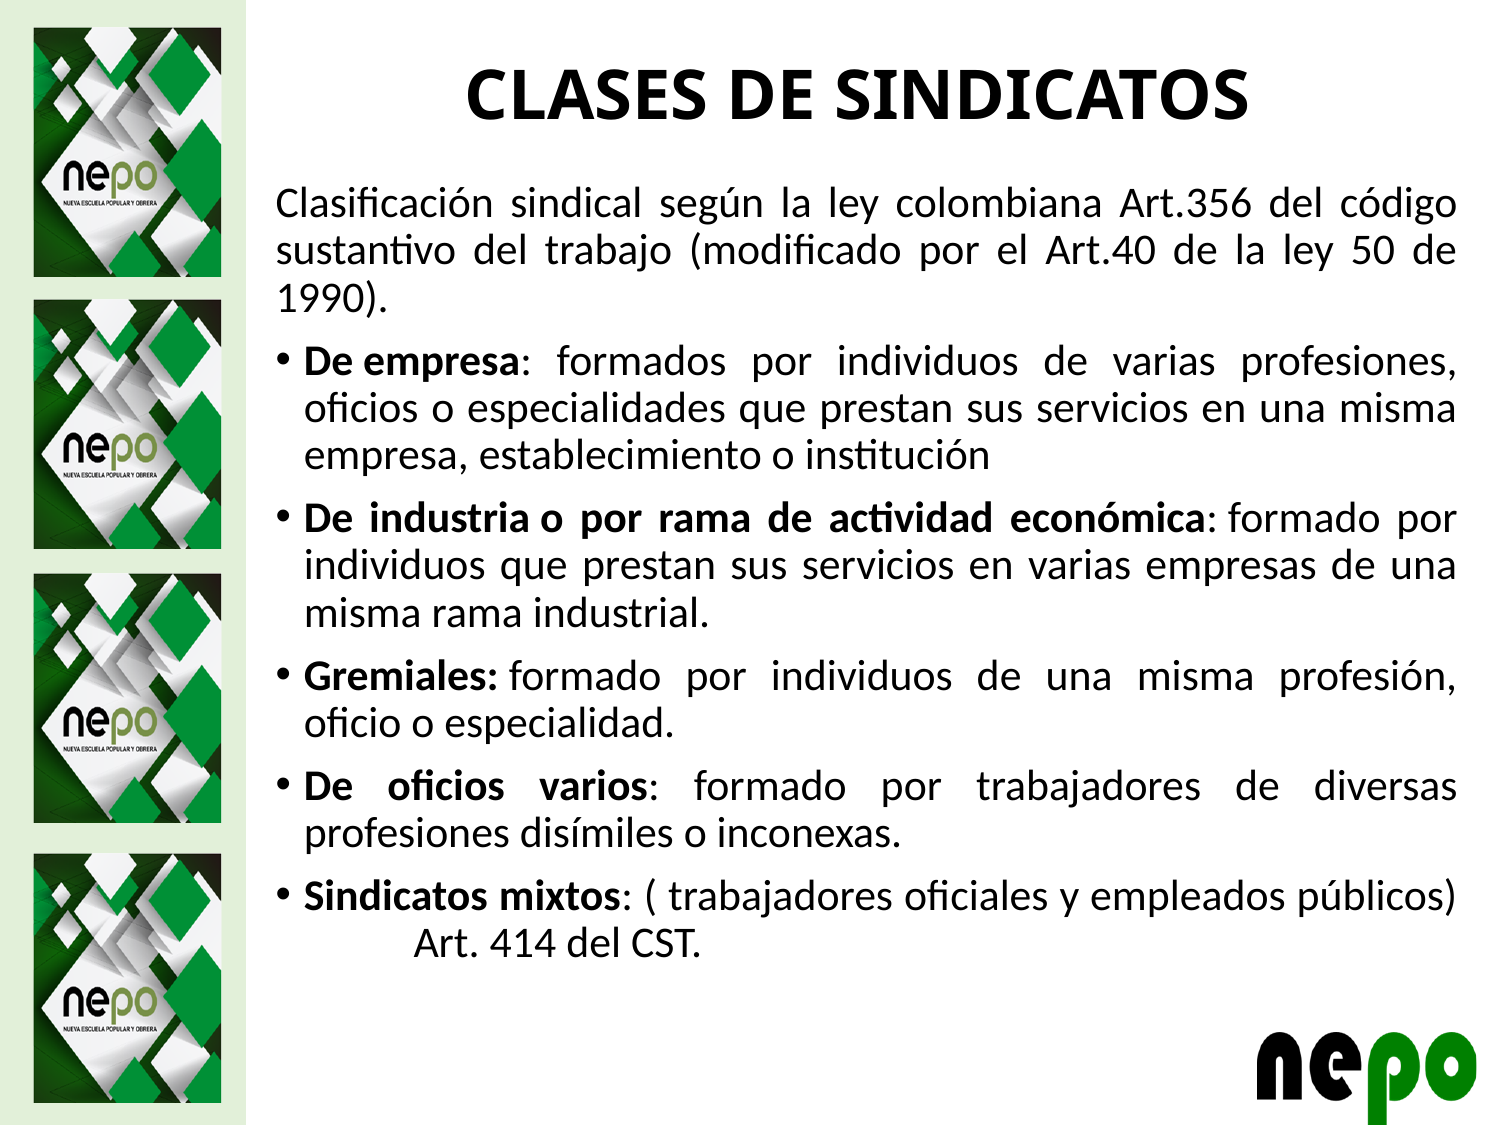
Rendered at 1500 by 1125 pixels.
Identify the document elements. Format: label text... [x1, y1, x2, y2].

picture [1257, 1032, 1477, 1125]
title CLASES DE SINDICATOS [260, 52, 1473, 172]
picture [0, 0, 246, 1125]
list Clasificación sindical según la ley colombiana Art.356 del código sustantivo del trabajo (modificado por el Art.40 de la ley 50 de 1990). De empresa: formados por individuos de varias profesiones, oficios o especialidades que prestan sus servicios en una misma empresa, establecimiento o institución De industria o por rama de actividad económica: formado por individuos que prestan sus servicios en varias empresas de una misma rama industrial. Gremiales: formado por individuos de una misma profesión, oficio o especialidad. De oficios varios: formado por trabajadores de diversas profesiones disímiles o inconexas. Sindicatos mixtos: ( trabajadores oficiales y empleados públicos) Art. 414 del CST. [260, 172, 1473, 1047]
